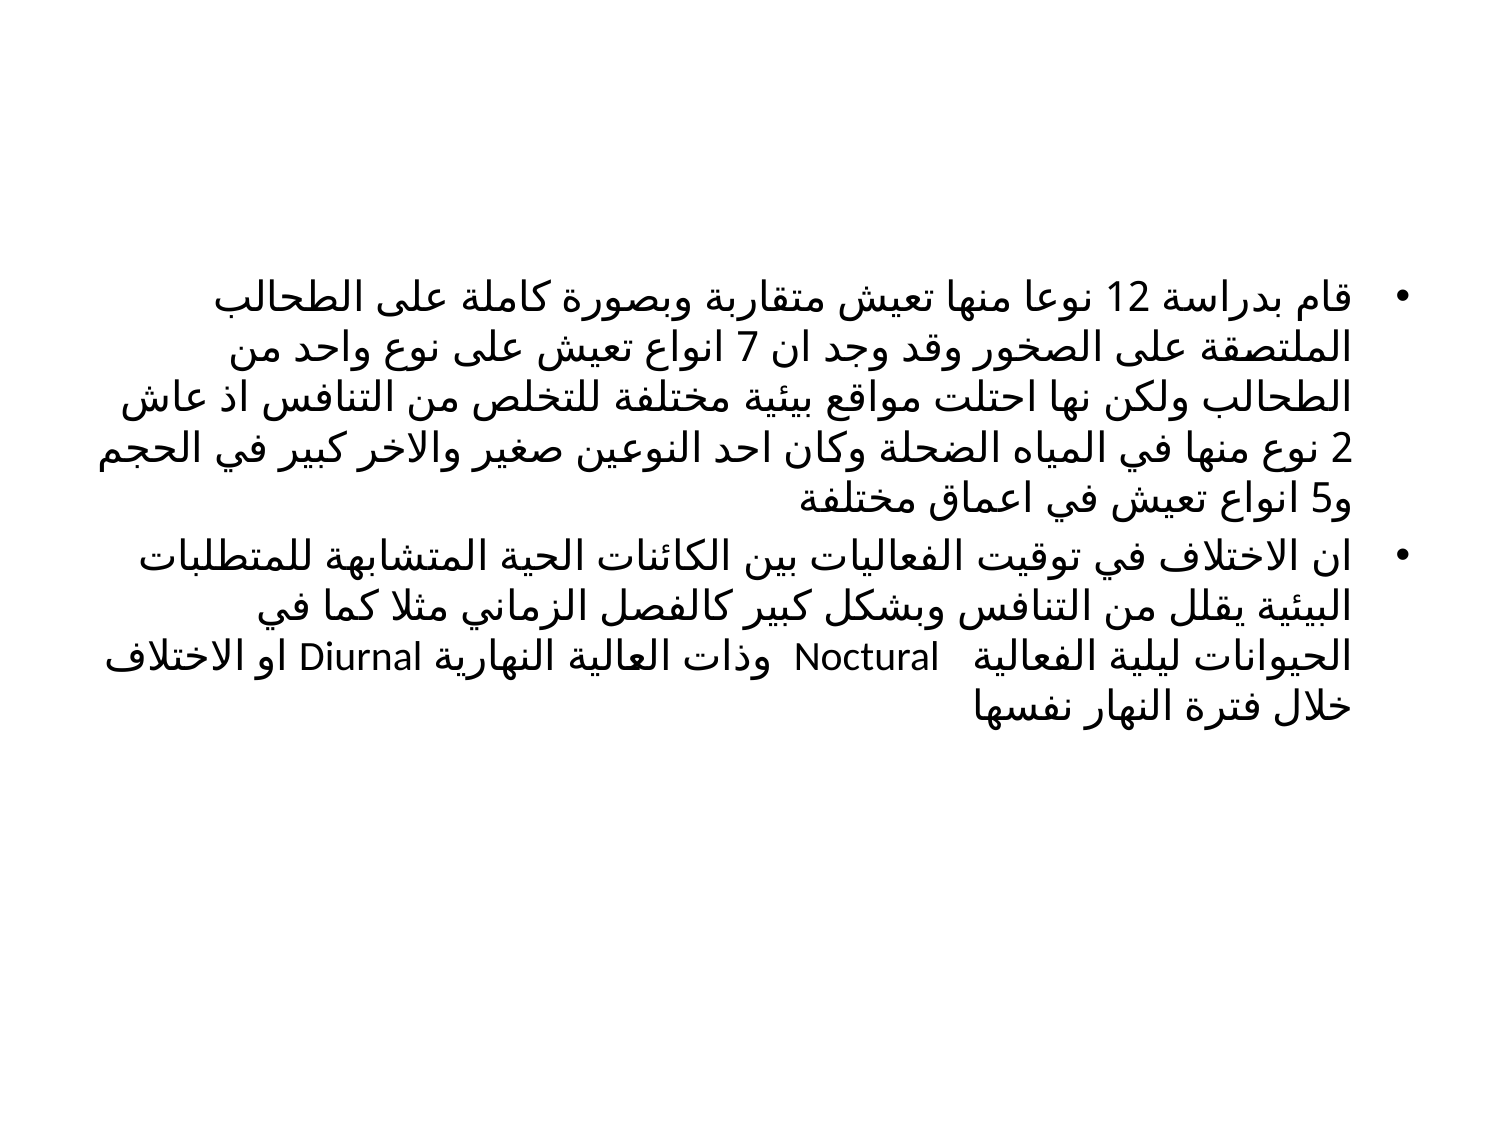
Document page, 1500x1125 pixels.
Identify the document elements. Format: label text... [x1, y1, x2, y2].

list قام بدراسة 12 نوعا منها تعيش متقاربة وبصورة كاملة على الطحالب الملتصقة على الصخور وقد وجد ان 7 انواع تعيش على نوع واحد من الطحالب ولكن نها احتلت مواقع بيئية مختلفة للتخلص من التنافس اذ عاش 2 نوع منها في المياه الضحلة وكان احد النوعين صغير والاخر كبير في الحجم و5 انواع تعيش في اعماق مختلفة ان الاختلاف في توقيت الفعاليات بين الكائنات الحية المتشابهة للمتطلبات البيئية يقلل من التنافس وبشكل كبير كالفصل الزماني مثلا كما في الحيوانات ليلية الفعالية Noctural وذات العالية النهارية Diurnal او الاختلاف خلال فترة النهار نفسها [75, 262, 1425, 1005]
